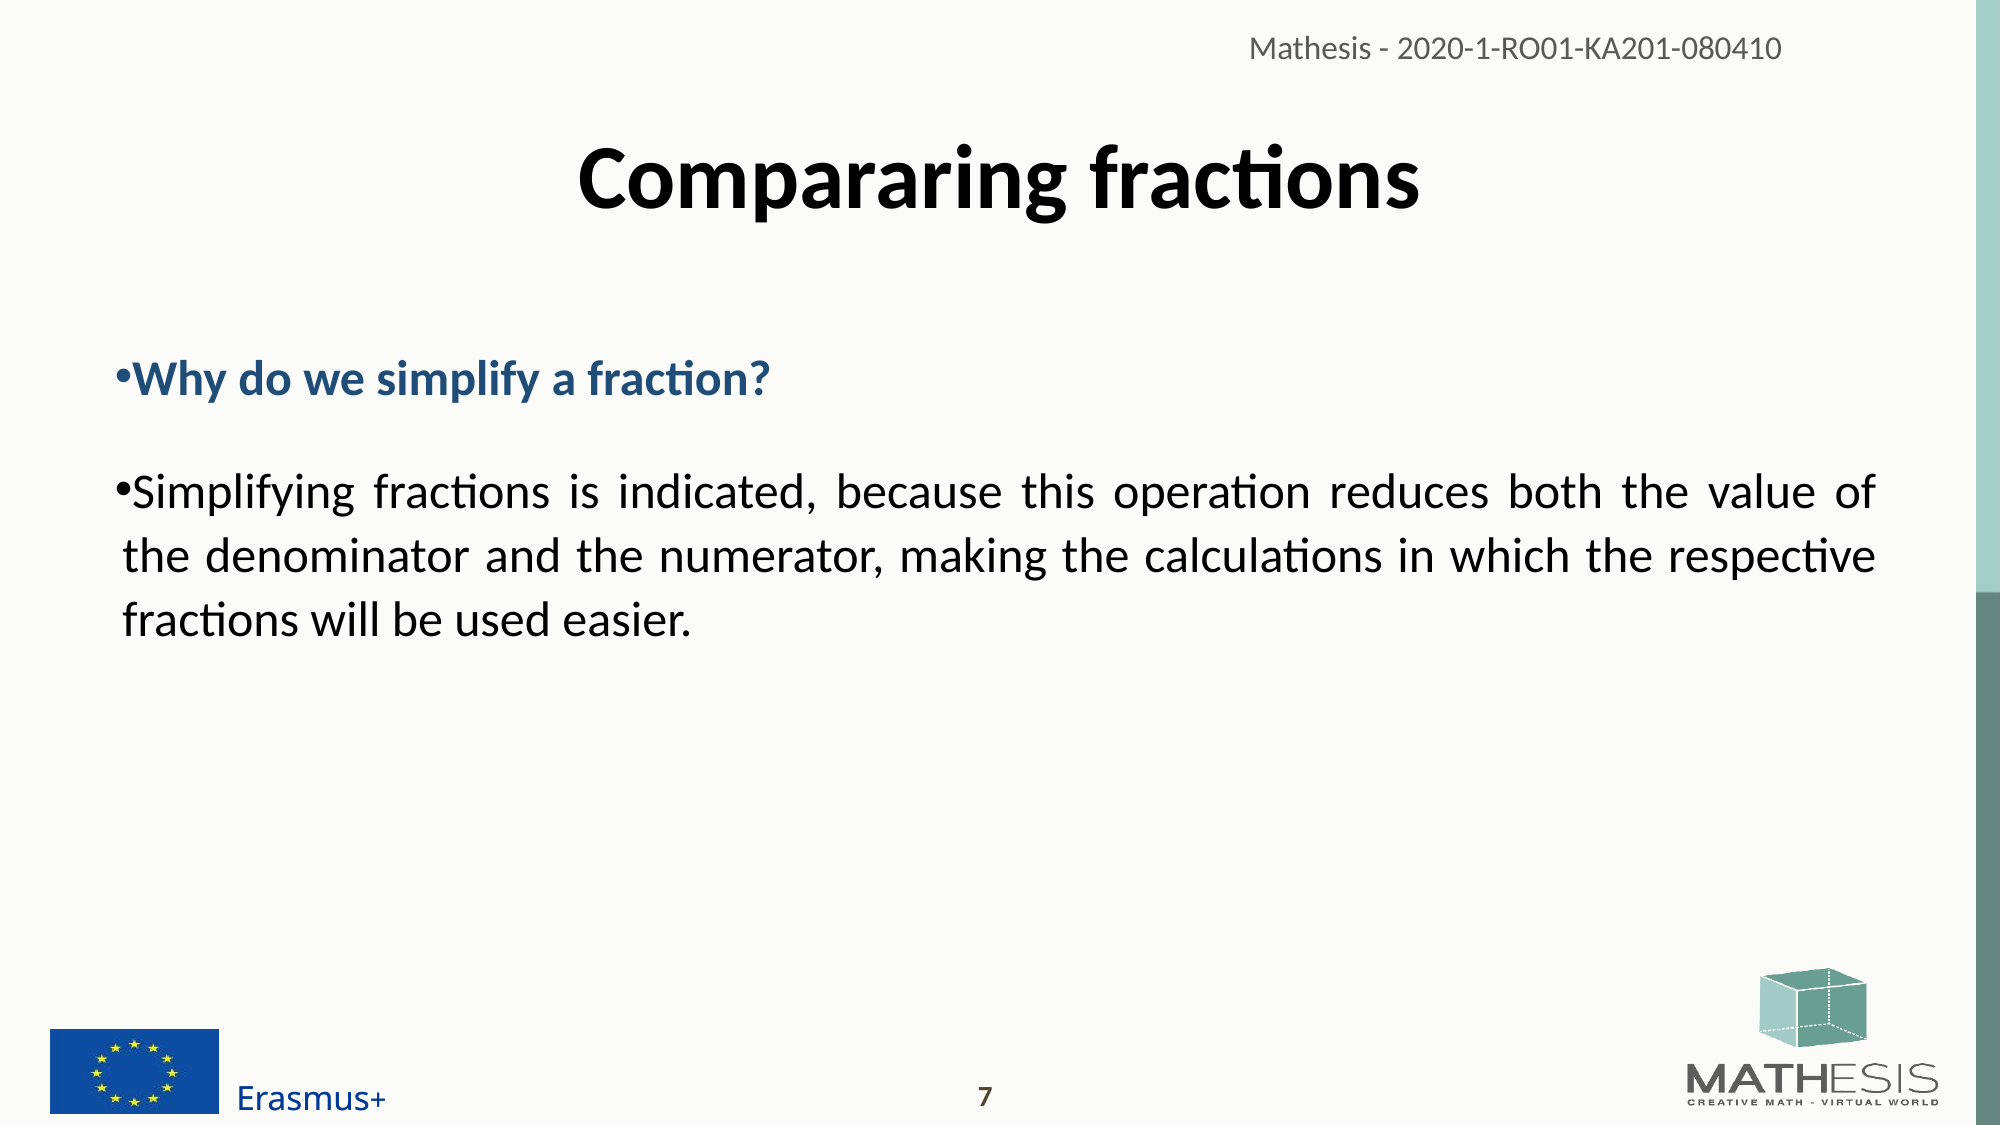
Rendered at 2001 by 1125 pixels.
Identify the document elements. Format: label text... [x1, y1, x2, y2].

picture [50, 1029, 219, 1114]
title Compararing fractions [99, 109, 1900, 298]
list Why do we simplify a fraction? Simplifying fractions is indicated, because this operation reduces both the value of the denominator and the numerator, making the calculations in which the respective fractions will be used easier. [99, 334, 1900, 930]
